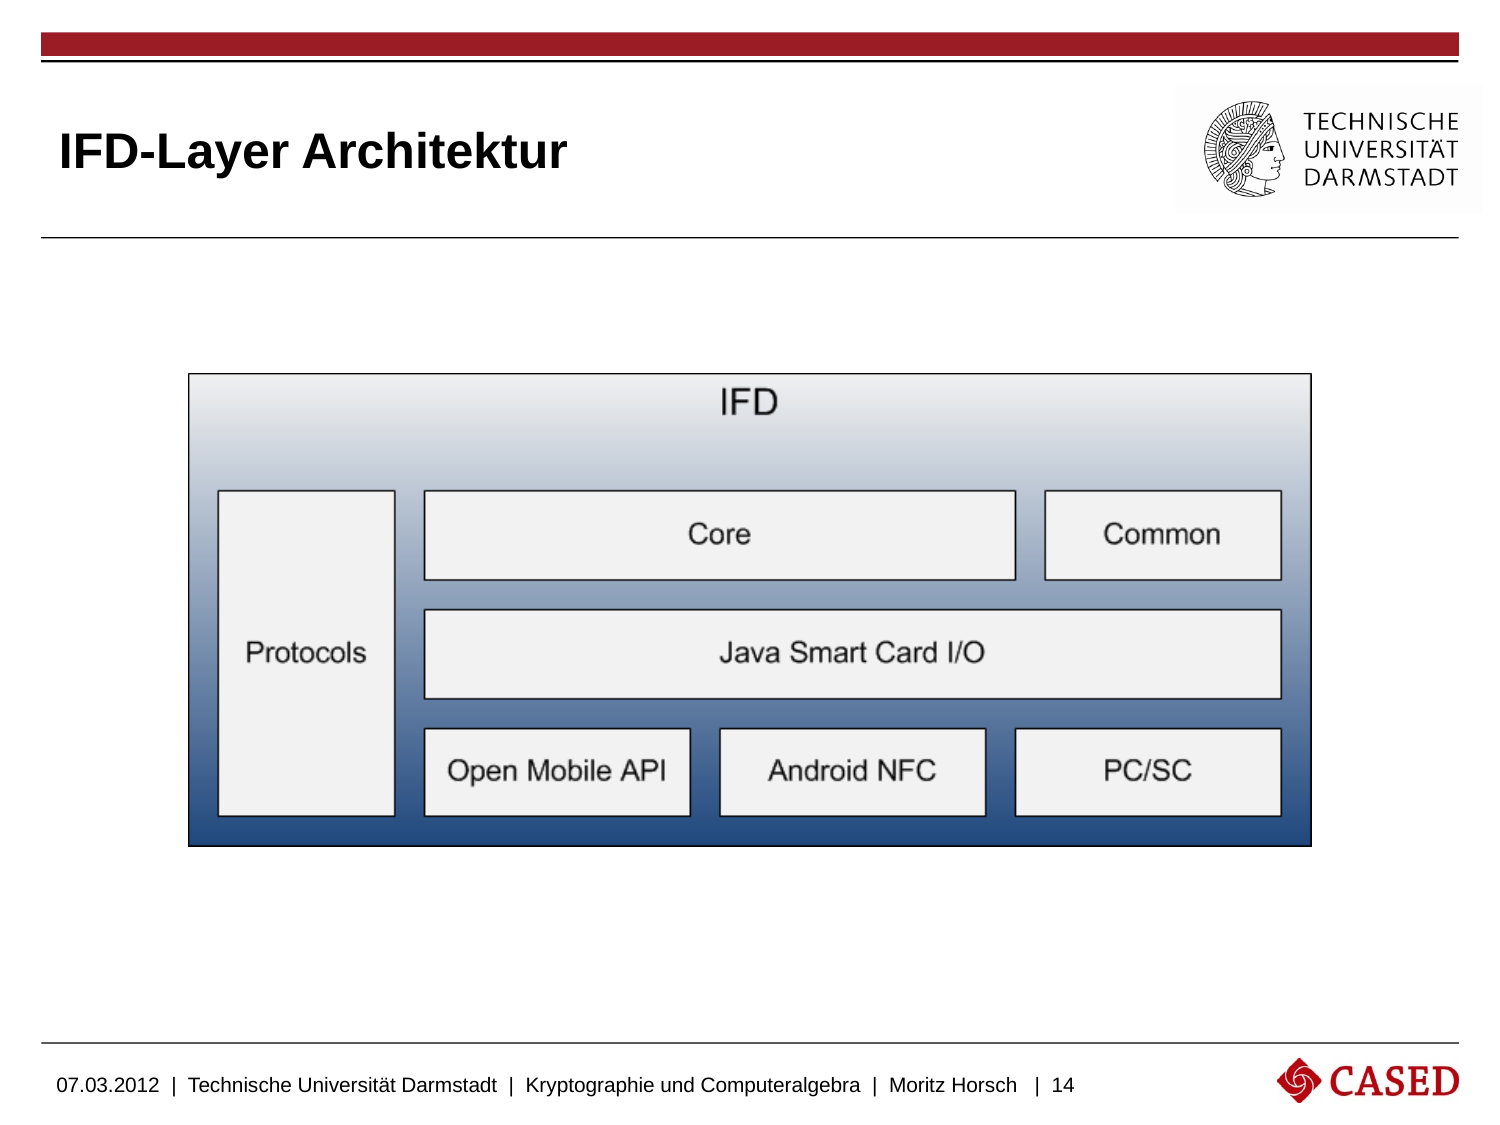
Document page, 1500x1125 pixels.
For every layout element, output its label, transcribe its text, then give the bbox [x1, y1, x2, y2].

title IFD-Layer Architektur [58, 79, 1149, 218]
picture [187, 373, 1312, 848]
picture [1277, 1058, 1459, 1103]
picture [1175, 84, 1483, 214]
